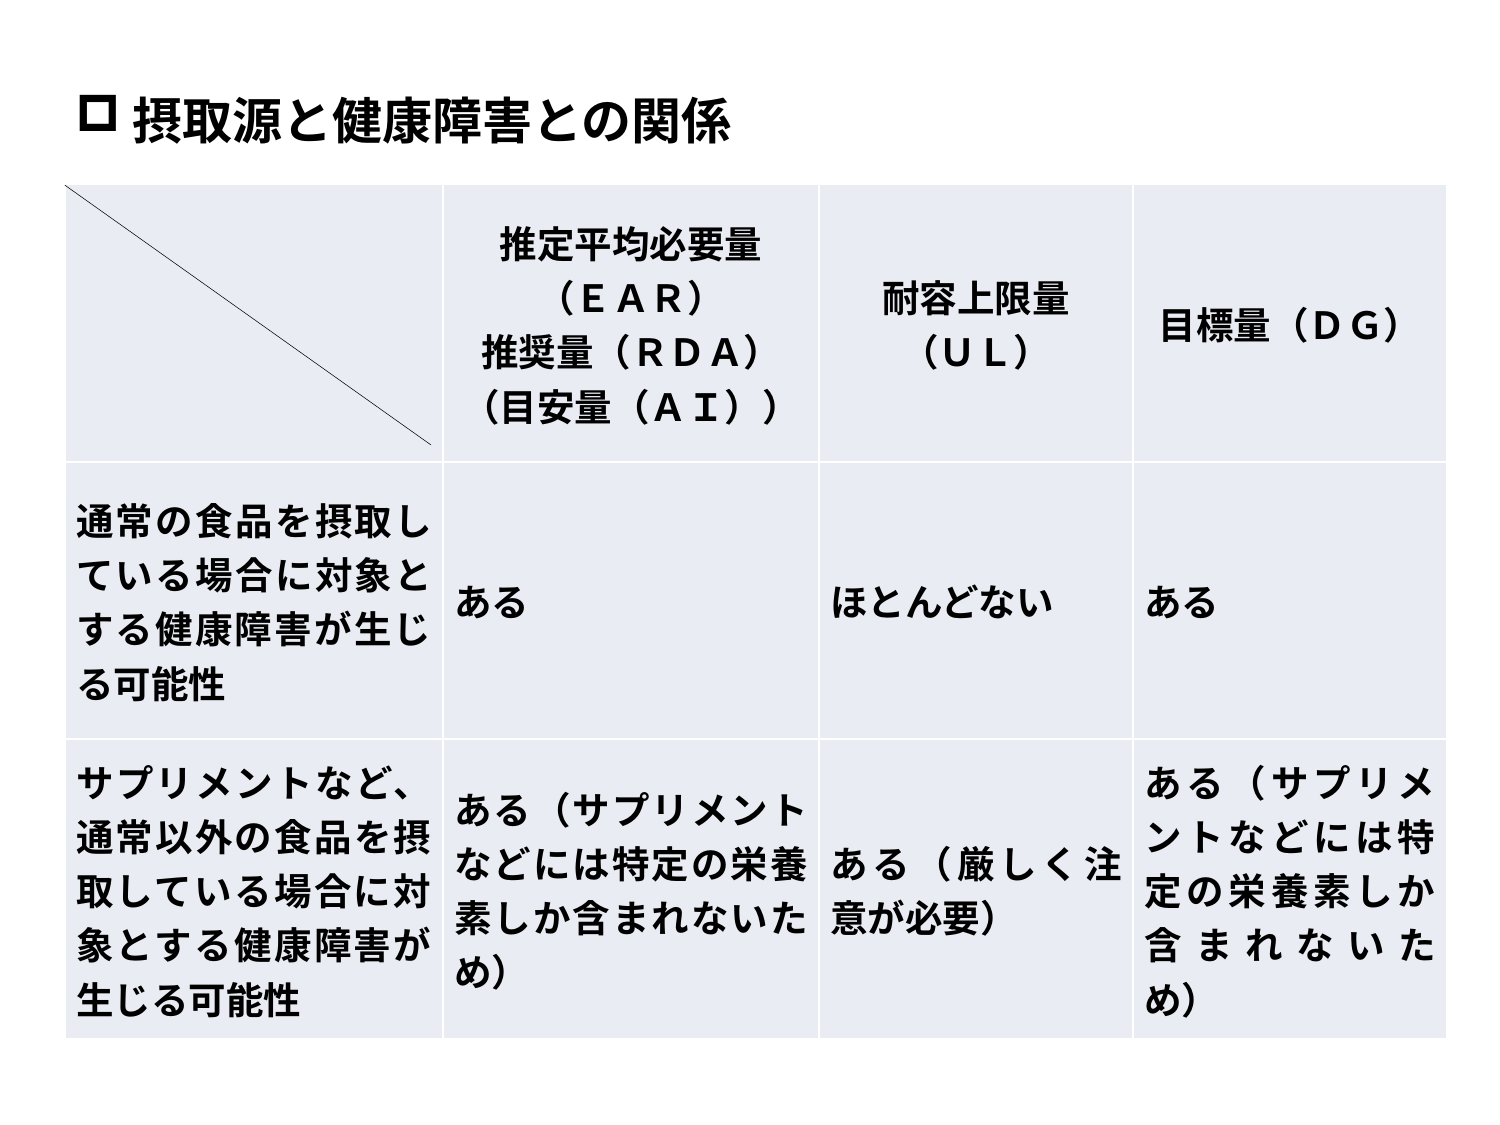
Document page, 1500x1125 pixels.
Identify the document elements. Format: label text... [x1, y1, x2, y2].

table_header 推定平均必要量 （ＥＡＲ） 推奨量（ＲＤＡ） （目安量（ＡＩ）） [444, 185, 818, 461]
table_header [66, 185, 442, 461]
table_cell ある [444, 463, 818, 738]
text_box 摂取源と健康障害との関係 [60, 81, 1301, 157]
table_header 目標量（ＤＧ） [1134, 185, 1446, 461]
table_cell ある（サプリメントなどには特定の栄養素しか含まれないため） [1134, 740, 1446, 1038]
table_header 耐容上限量 （ＵＬ） [820, 185, 1132, 461]
table_cell ある（サプリメントなどには特定の栄養素しか含まれないため） [444, 740, 818, 1038]
table_cell 通常の食品を摂取している場合に対象とする健康障害が生じる可能性 [66, 463, 442, 738]
table_cell ある（厳しく注意が必要） [820, 740, 1132, 1038]
table_cell ある [1134, 463, 1446, 738]
table_cell サプリメントなど、通常以外の食品を摂取している場合に対象とする健康障害が生じる可能性 [66, 740, 442, 1038]
table_cell ほとんどない [820, 463, 1132, 738]
